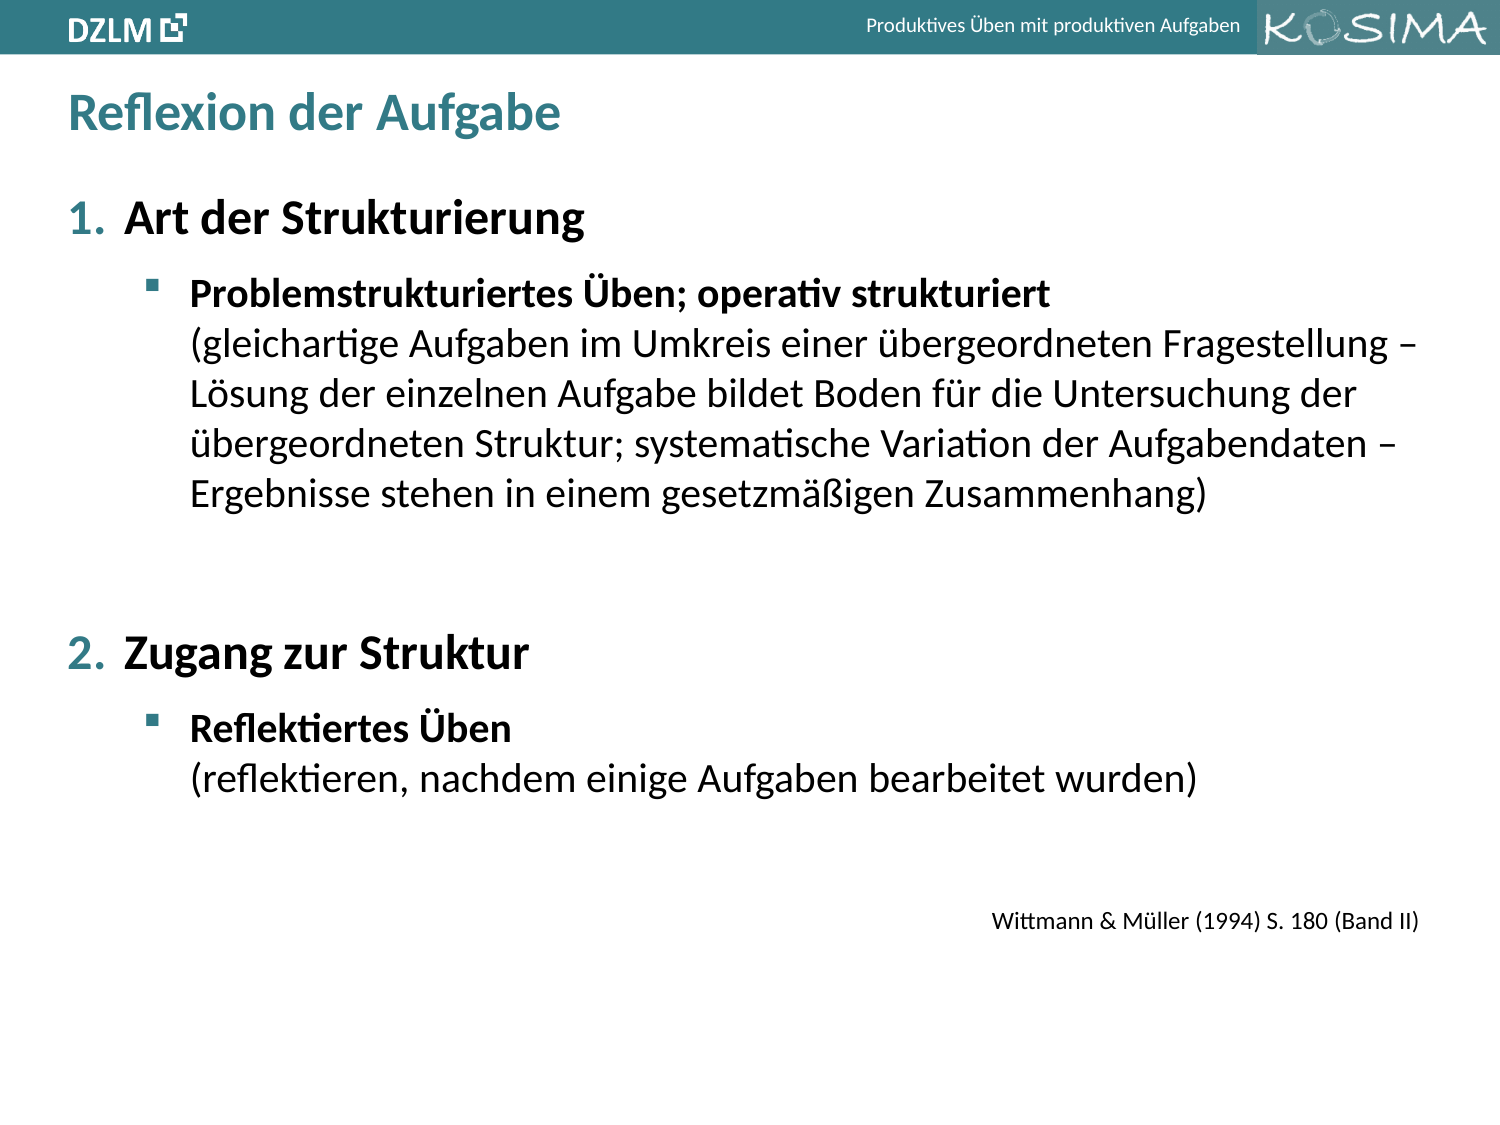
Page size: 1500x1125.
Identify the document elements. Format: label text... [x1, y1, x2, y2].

title Reflexion der Aufgabe [53, 68, 1436, 149]
list Art der Strukturierung Problemstrukturiertes Üben; operativ strukturiert (gleichartige Aufgaben im Umkreis einer übergeordneten Fragestellung – Lösung der einzelnen Aufgabe bildet Boden für die Untersuchung der übergeordneten Struktur; systematische Variation der Aufgabendaten – Ergebnisse stehen in einem gesetzmäßigen Zusammenhang) Zugang zur Struktur Reflektiertes Üben (reflektieren, nachdem einige Aufgaben bearbeitet wurden) Wittmann & Müller (1994) S. 180 (Band II) [52, 184, 1436, 1071]
